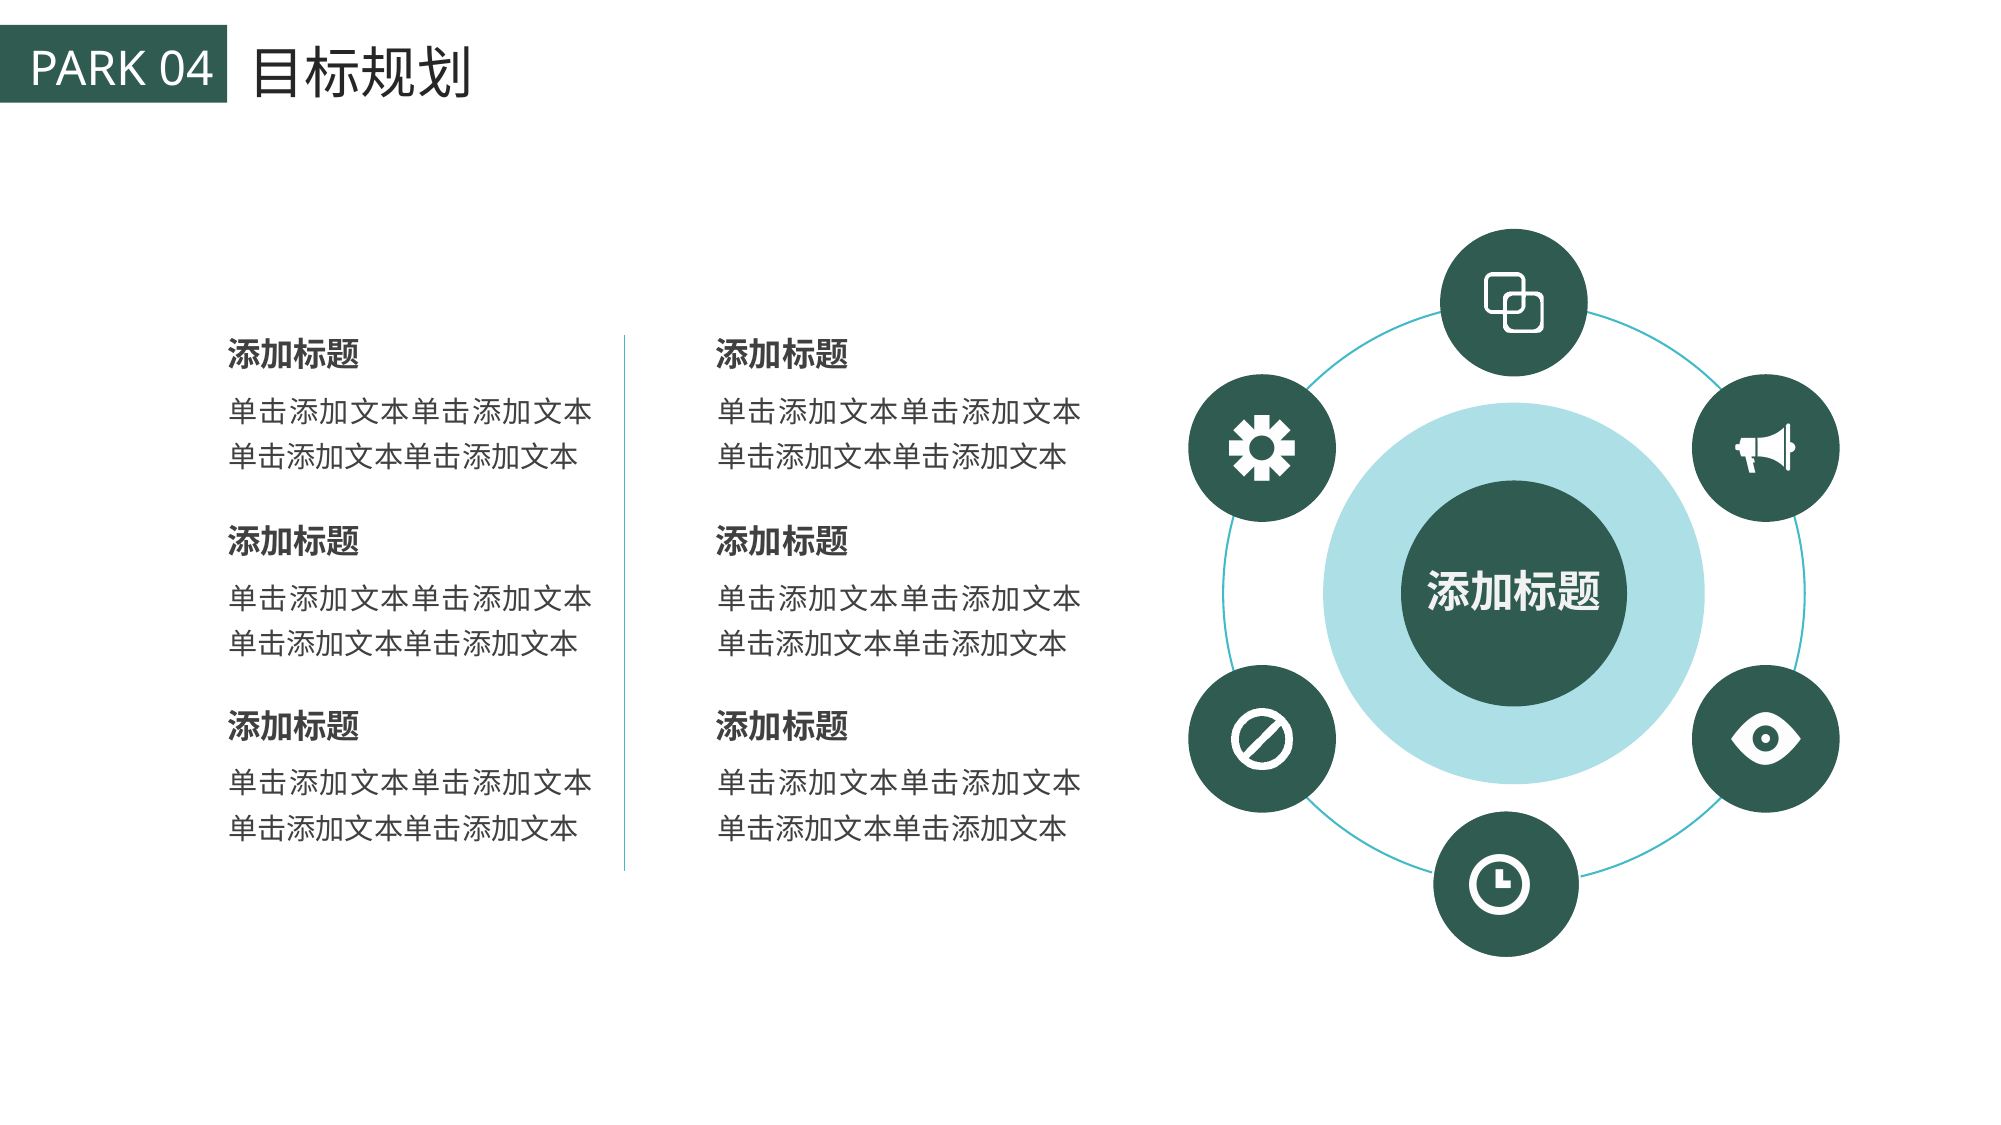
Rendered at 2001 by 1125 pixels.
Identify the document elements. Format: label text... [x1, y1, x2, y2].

text_box [1321, 668, 1707, 878]
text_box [701, 330, 1097, 483]
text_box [701, 702, 1097, 855]
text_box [1385, 480, 1643, 707]
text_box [212, 330, 608, 483]
text_box [1693, 522, 1806, 664]
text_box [1188, 664, 1336, 813]
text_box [701, 517, 1097, 671]
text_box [1432, 810, 1580, 959]
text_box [1691, 374, 1840, 522]
text_box 目标规划 [228, 13, 494, 115]
text_box [1321, 311, 1707, 519]
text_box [1188, 374, 1336, 522]
text_box [1222, 522, 1335, 664]
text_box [212, 702, 608, 855]
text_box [1691, 664, 1840, 813]
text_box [1440, 228, 1588, 377]
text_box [212, 517, 608, 671]
text_box [1322, 401, 1706, 786]
